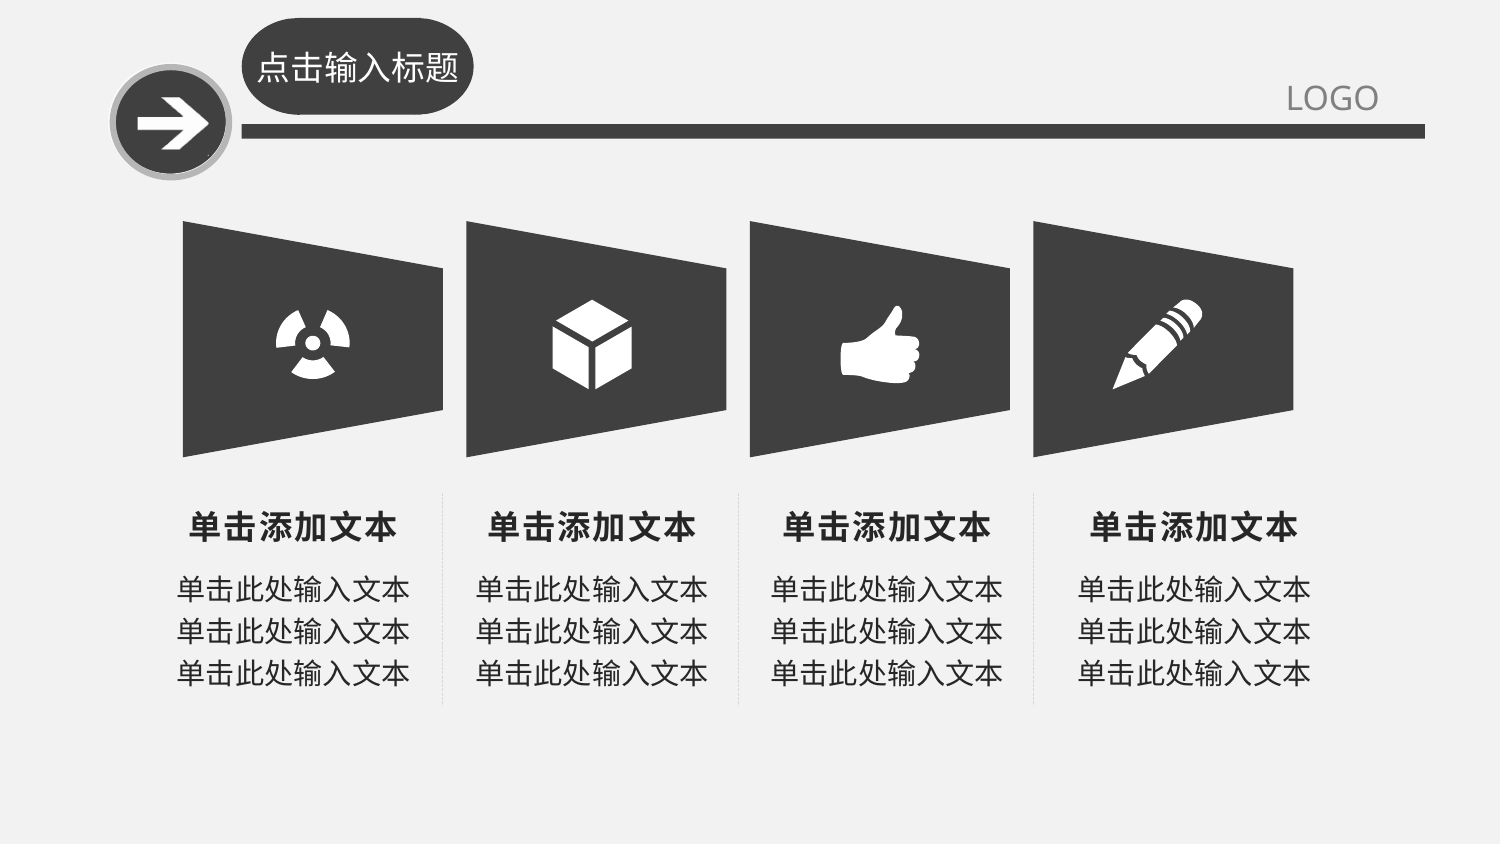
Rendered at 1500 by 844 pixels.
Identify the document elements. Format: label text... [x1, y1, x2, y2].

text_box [466, 220, 727, 458]
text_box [1045, 498, 1344, 700]
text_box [144, 498, 442, 700]
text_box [182, 220, 443, 458]
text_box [442, 498, 738, 700]
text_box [738, 498, 1037, 700]
text_box LOGO [1270, 69, 1404, 123]
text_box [241, 17, 487, 115]
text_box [749, 220, 1010, 458]
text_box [1033, 220, 1294, 458]
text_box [110, 65, 229, 178]
text_box [241, 123, 1426, 140]
